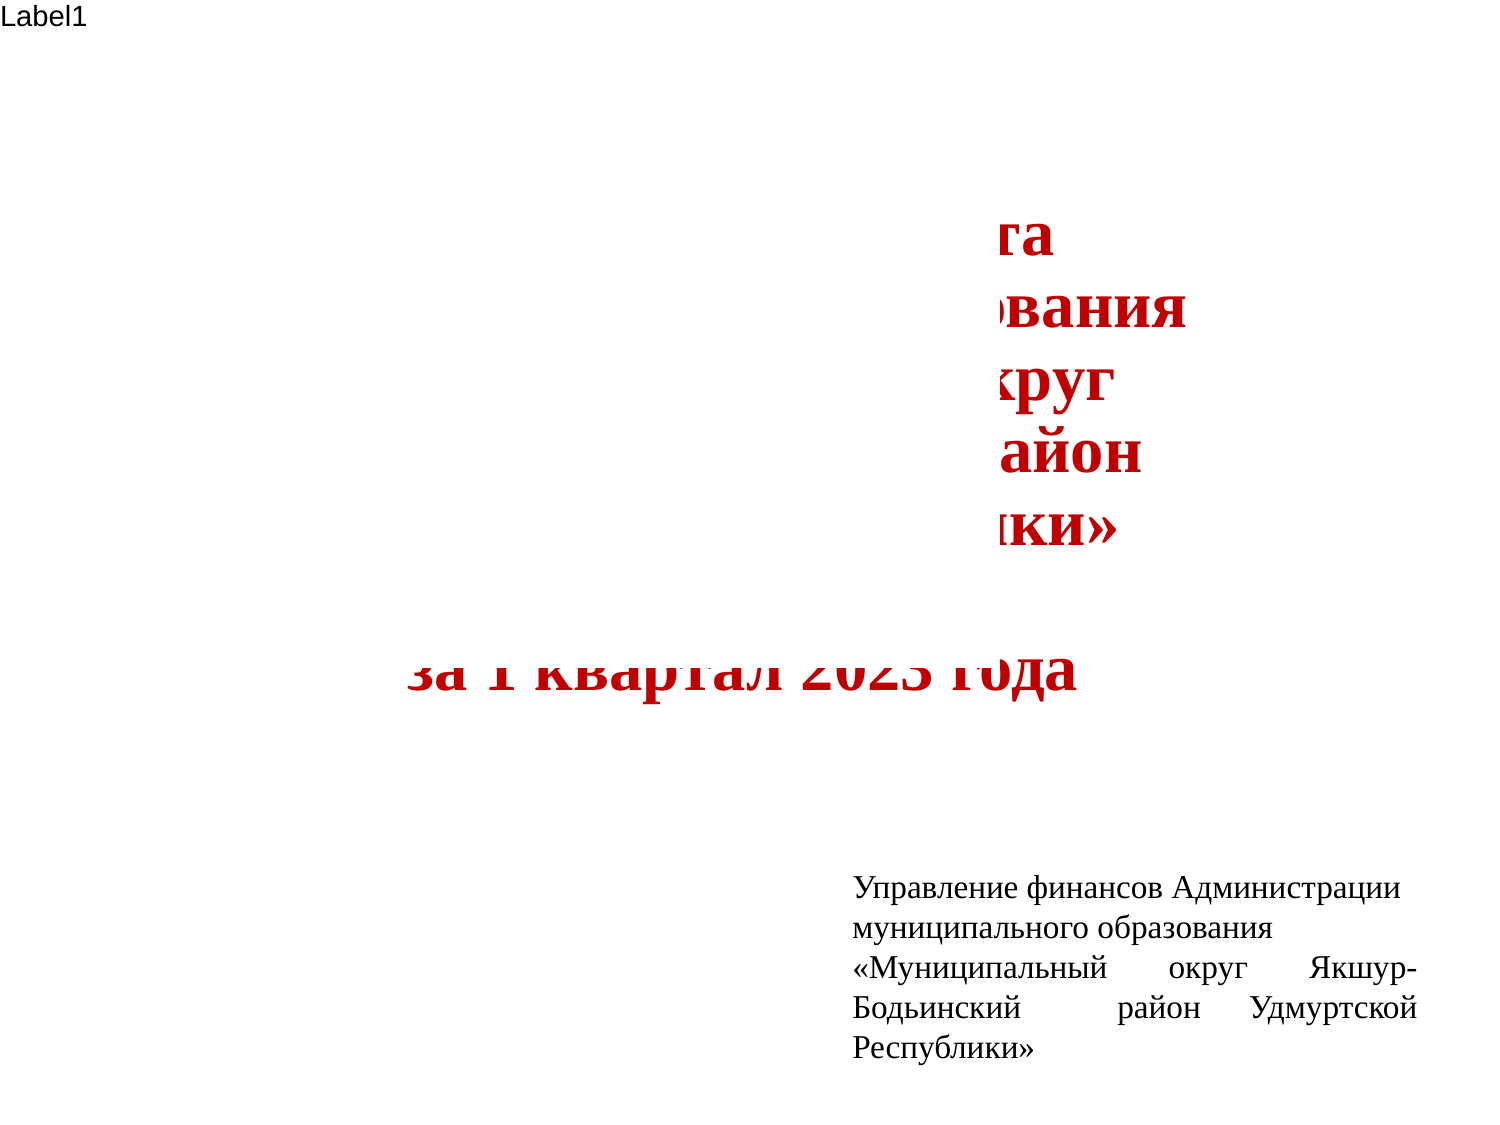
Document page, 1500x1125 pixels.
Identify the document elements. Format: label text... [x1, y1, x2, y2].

title Исполнение бюджета муниципального образования «Муниципальный округ Якшур-Бодьинский район Удмуртской Республики» за 1 квартал 2023 года [12, 62, 1475, 838]
text_box Управление финансов Администрации муниципального образования «Муниципальный округ Якшур-Бодьинский район Удмуртской Республики» [835, 823, 1435, 1108]
